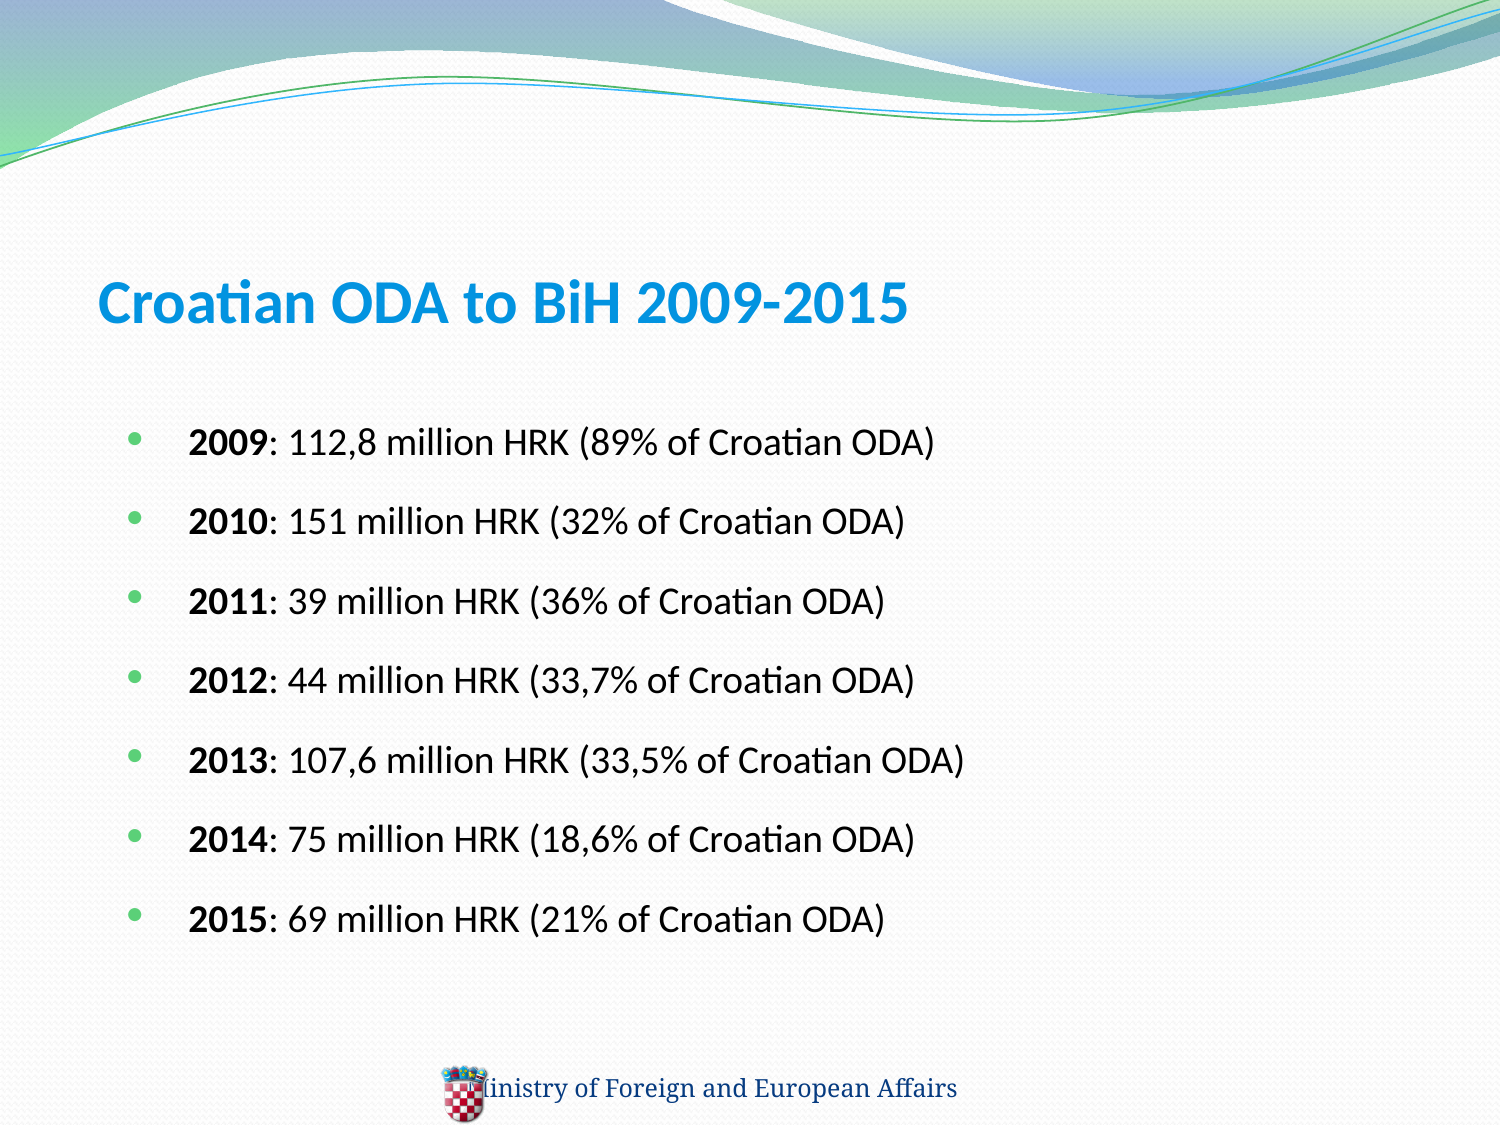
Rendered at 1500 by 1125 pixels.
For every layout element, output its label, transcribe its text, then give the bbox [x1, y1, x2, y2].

picture [439, 1062, 490, 1125]
list 2009: 112,8 million HRK (89% of Croatian ODA) 2010: 151 million HRK (32% of Croatian ODA) 2011: 39 million HRK (36% of Croatian ODA) 2012: 44 million HRK (33,7% of Croatian ODA) 2013: 107,6 million HRK (33,5% of Croatian ODA) 2014: 75 million HRK (18,6% of Croatian ODA) 2015: 69 million HRK (21% of Croatian ODA) [100, 408, 1400, 953]
footer Ministry of Foreign and European Affairs [437, 1042, 988, 1103]
title Croatian ODA to BiH 2009-2015 [98, 184, 1500, 336]
